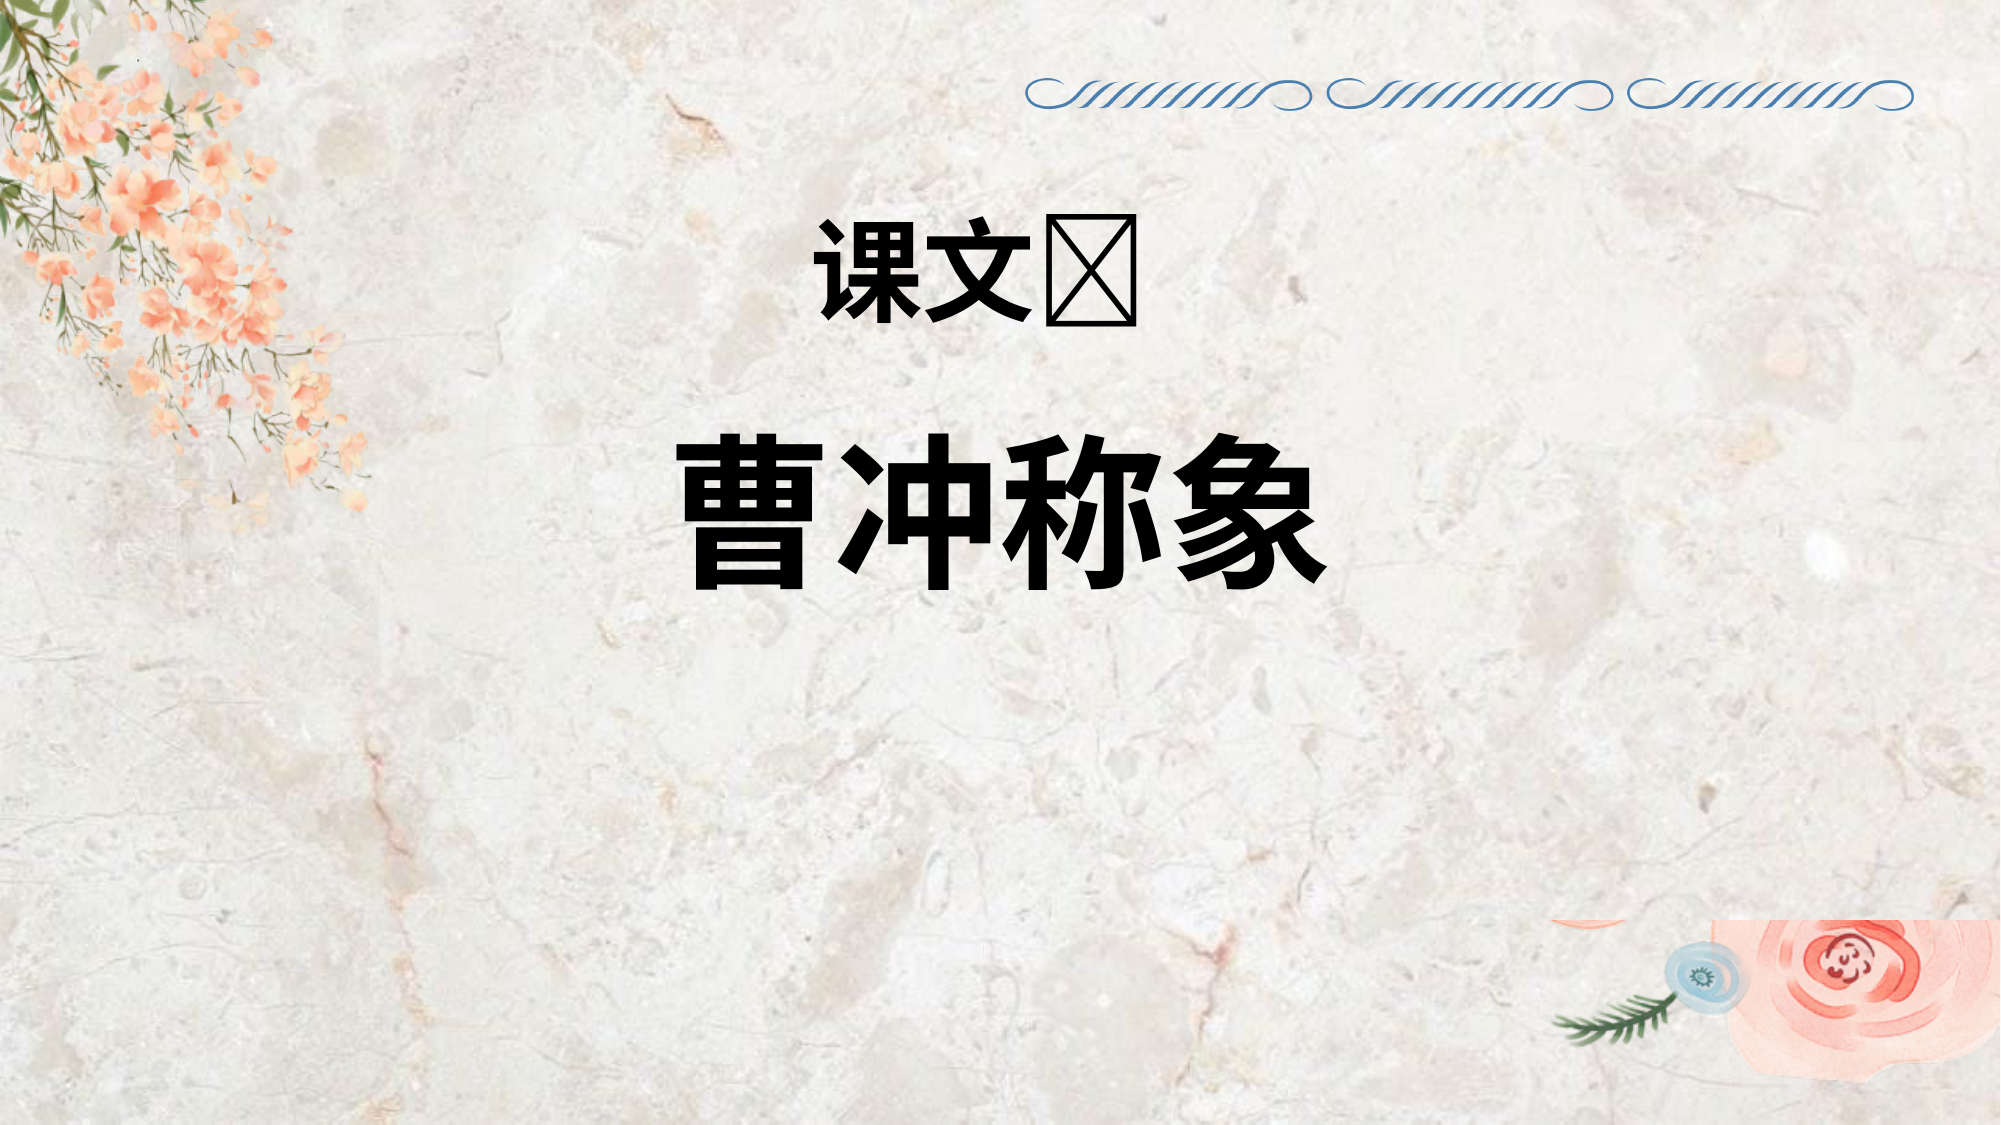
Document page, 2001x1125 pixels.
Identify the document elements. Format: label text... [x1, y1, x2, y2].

text_box 课文 [795, 193, 1163, 344]
text_box 曹冲称象 [0, 401, 2000, 616]
picture [0, 0, 2001, 1125]
